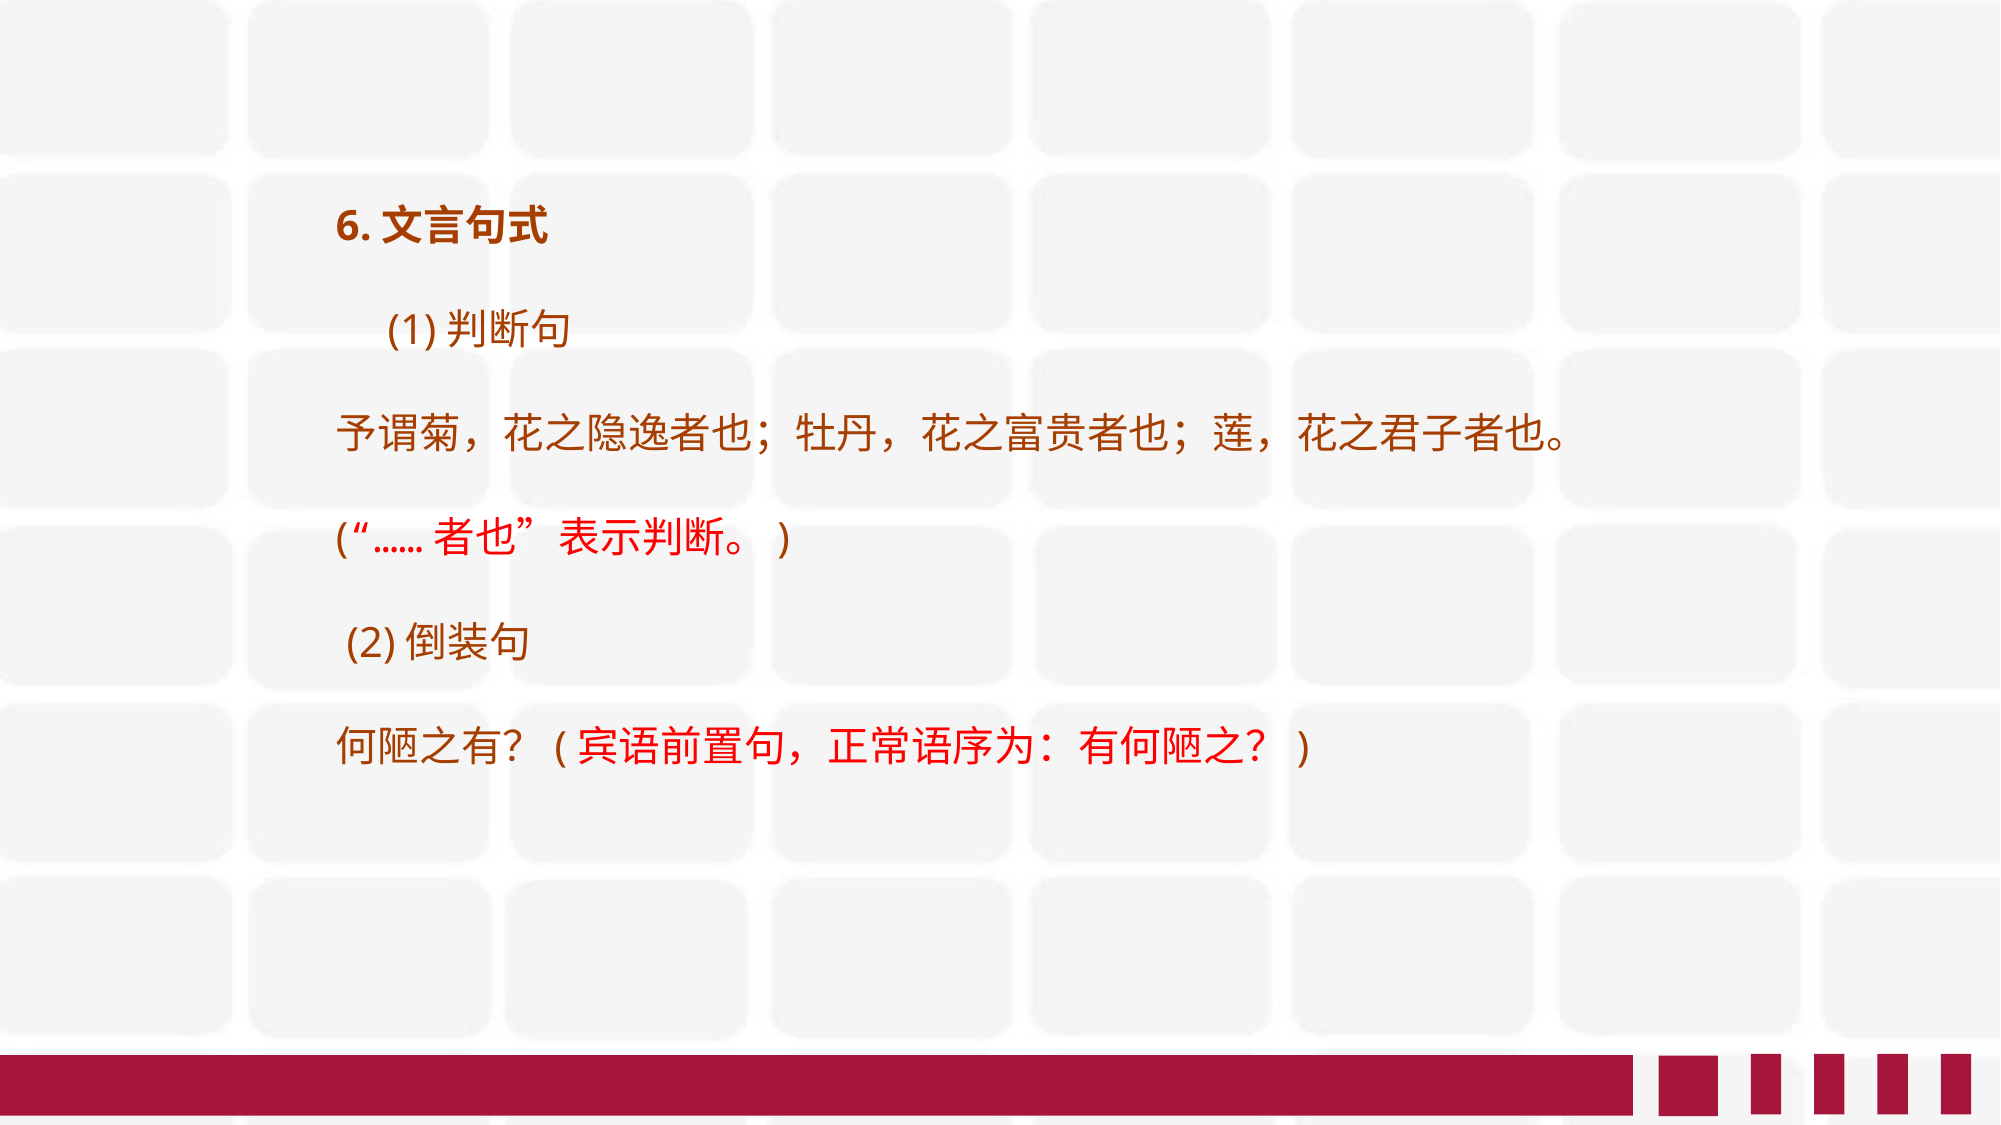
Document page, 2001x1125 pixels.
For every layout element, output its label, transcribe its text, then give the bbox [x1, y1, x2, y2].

list 6.文言句式 (1)判断句 予谓菊，花之隐逸者也；牡丹，花之富贵者也；莲，花之君子者也。(“……者也”表示判断。) (2)倒装句 何陋之有？(宾语前置句，正常语序为：有何陋之？) [320, 137, 1615, 1082]
picture [0, 0, 2000, 1125]
